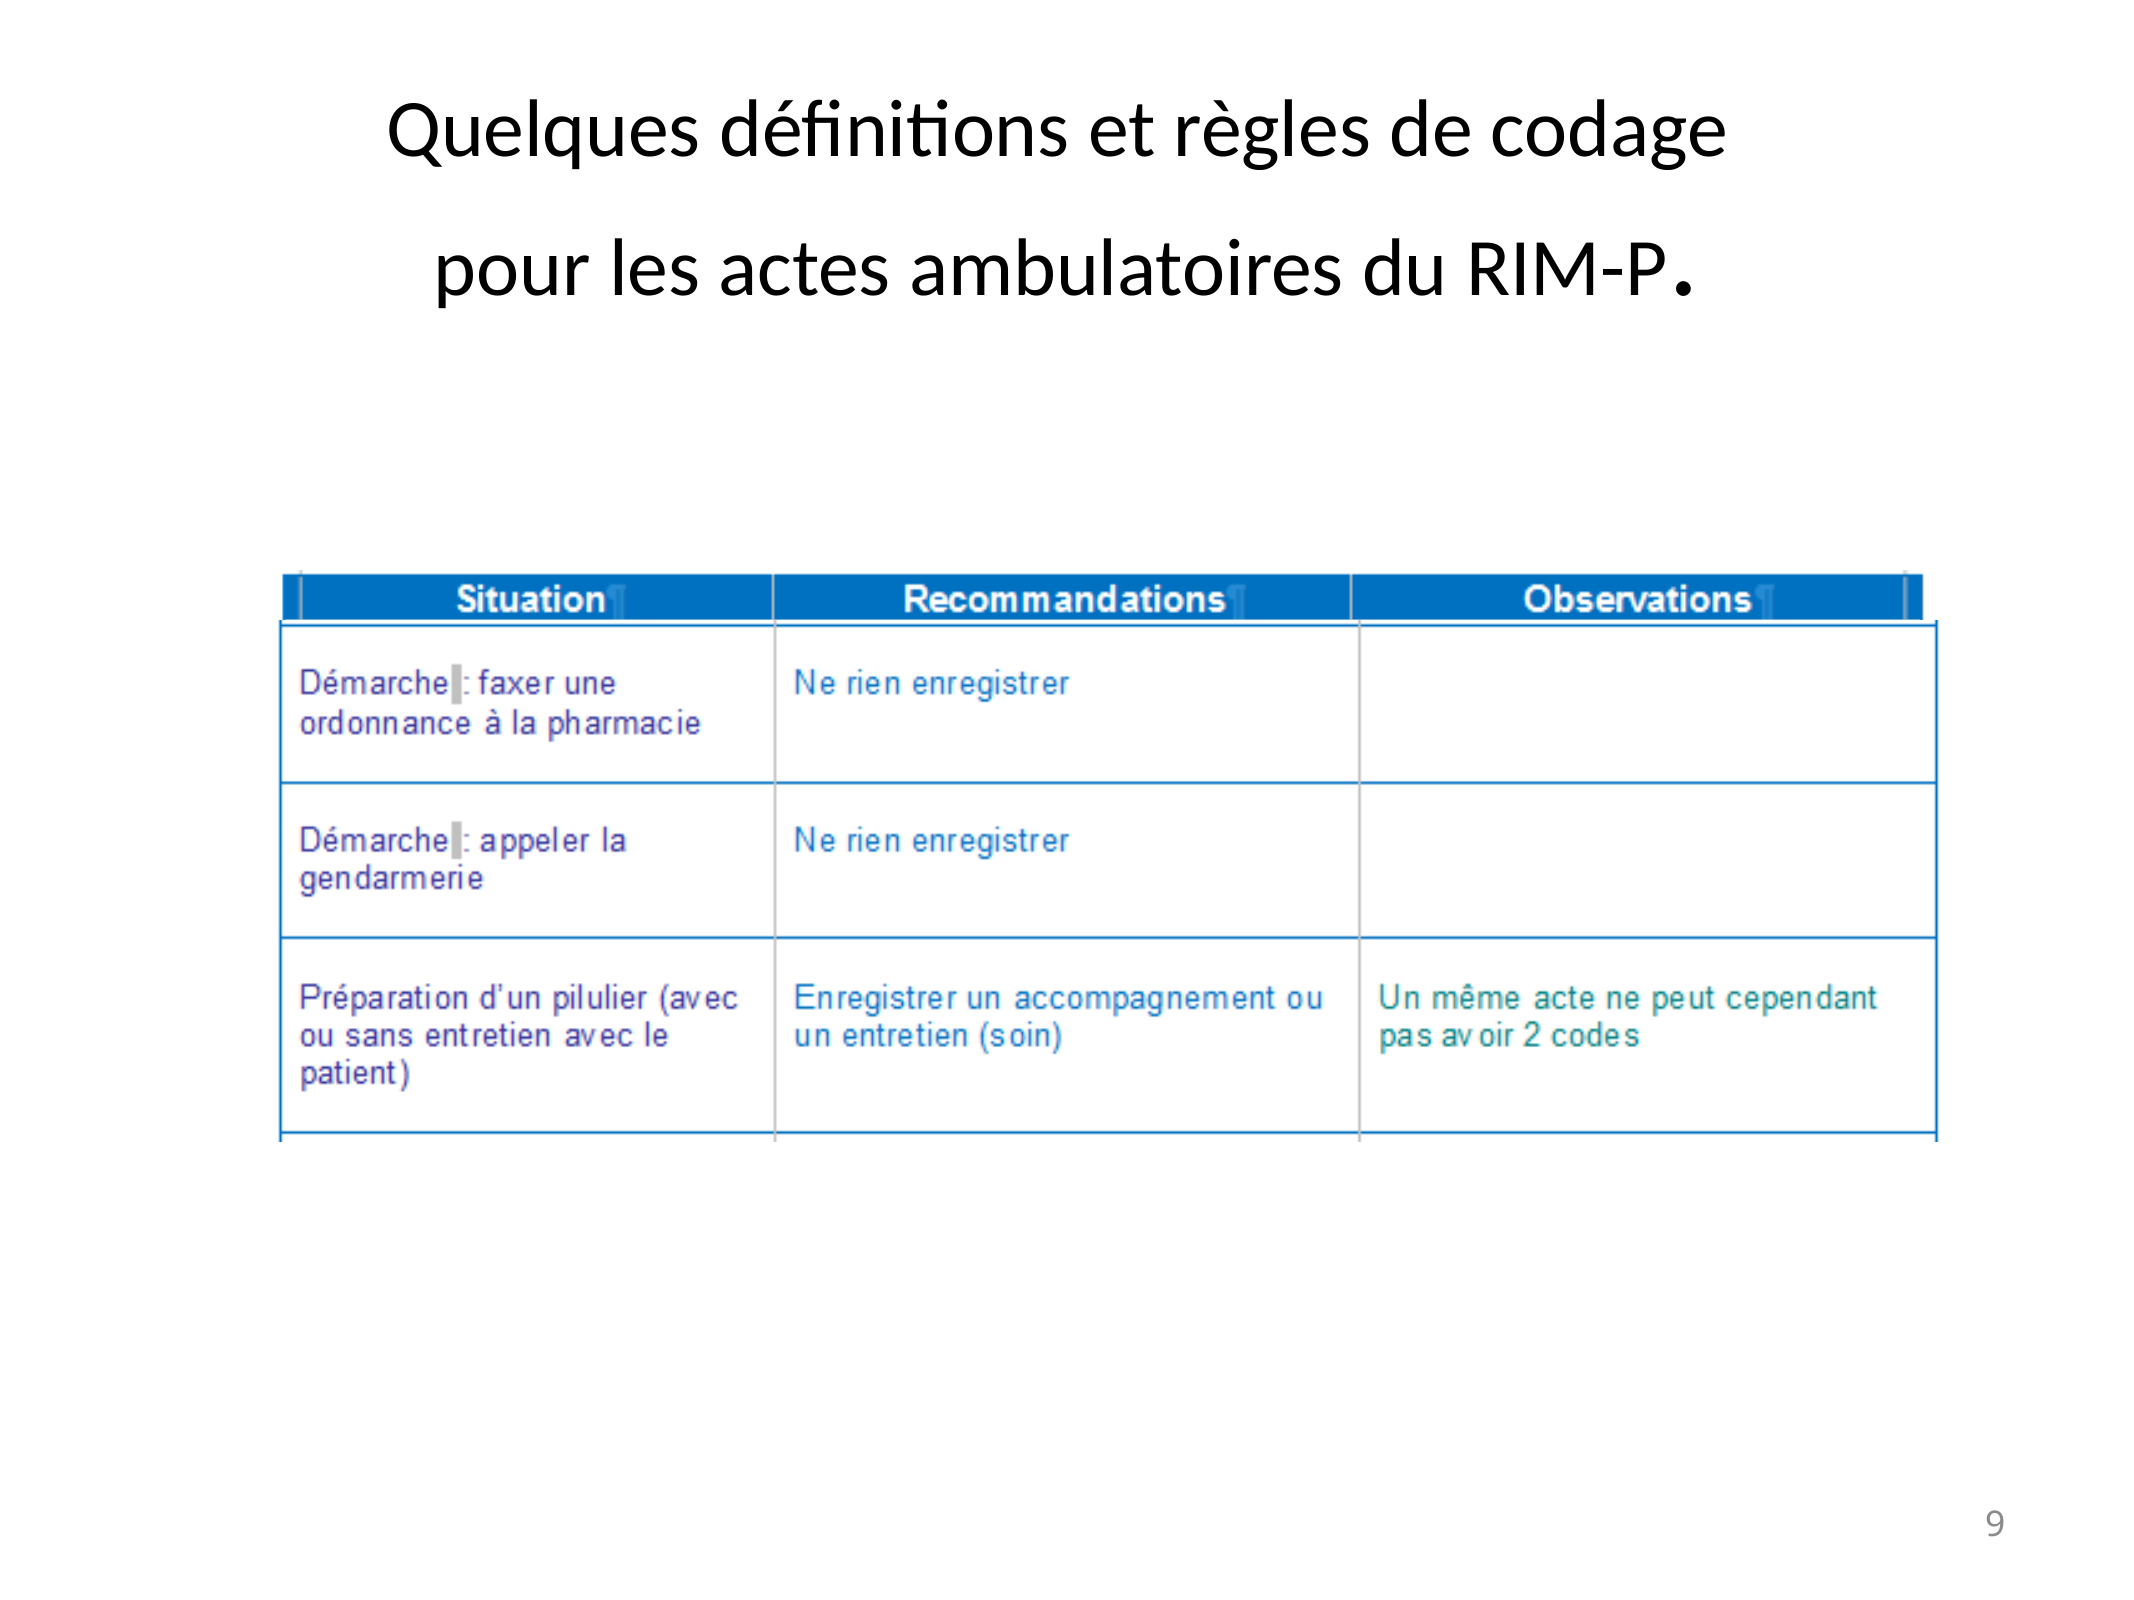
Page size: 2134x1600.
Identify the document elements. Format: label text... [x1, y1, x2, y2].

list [276, 570, 1931, 619]
slide_number 9 [1528, 1482, 2027, 1569]
picture [274, 620, 1946, 1143]
title Quelques définitions et règles de codage pour les actes ambulatoires du RIM-P. [106, 64, 2027, 331]
